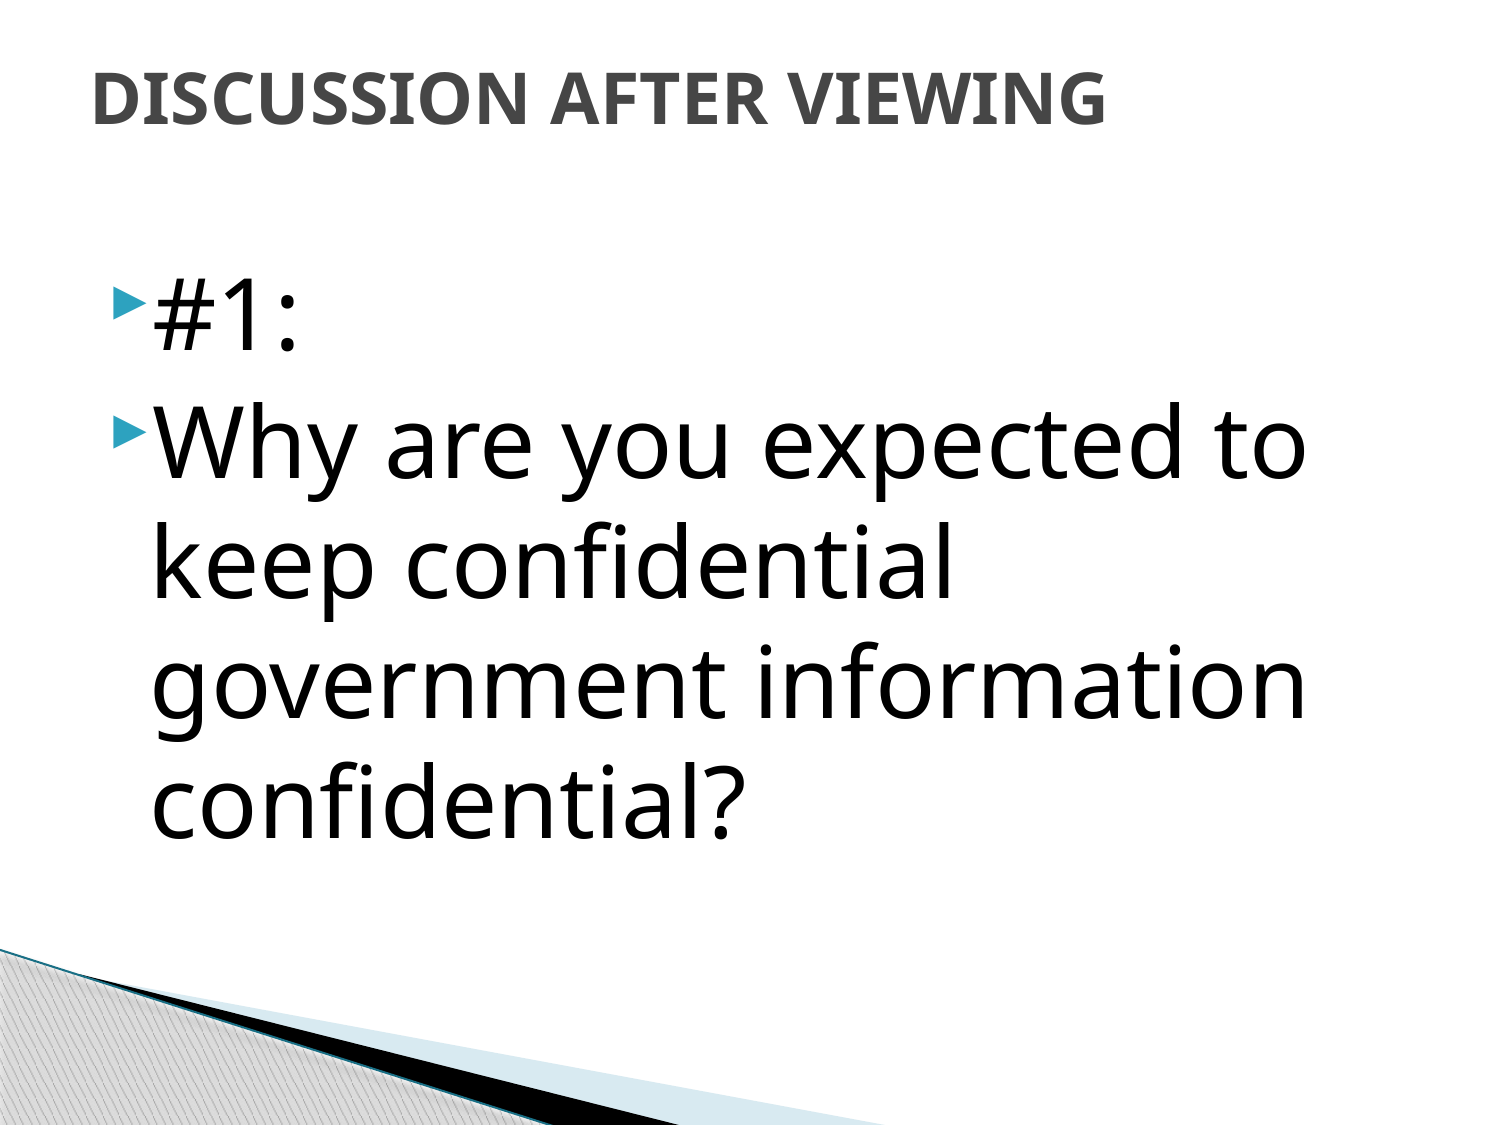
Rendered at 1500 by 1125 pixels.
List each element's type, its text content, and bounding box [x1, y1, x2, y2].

title DISCUSSION AFTER VIEWING [75, 45, 1425, 233]
list #1: Why are you expected to keep confidential government information confidential? [75, 243, 1425, 986]
